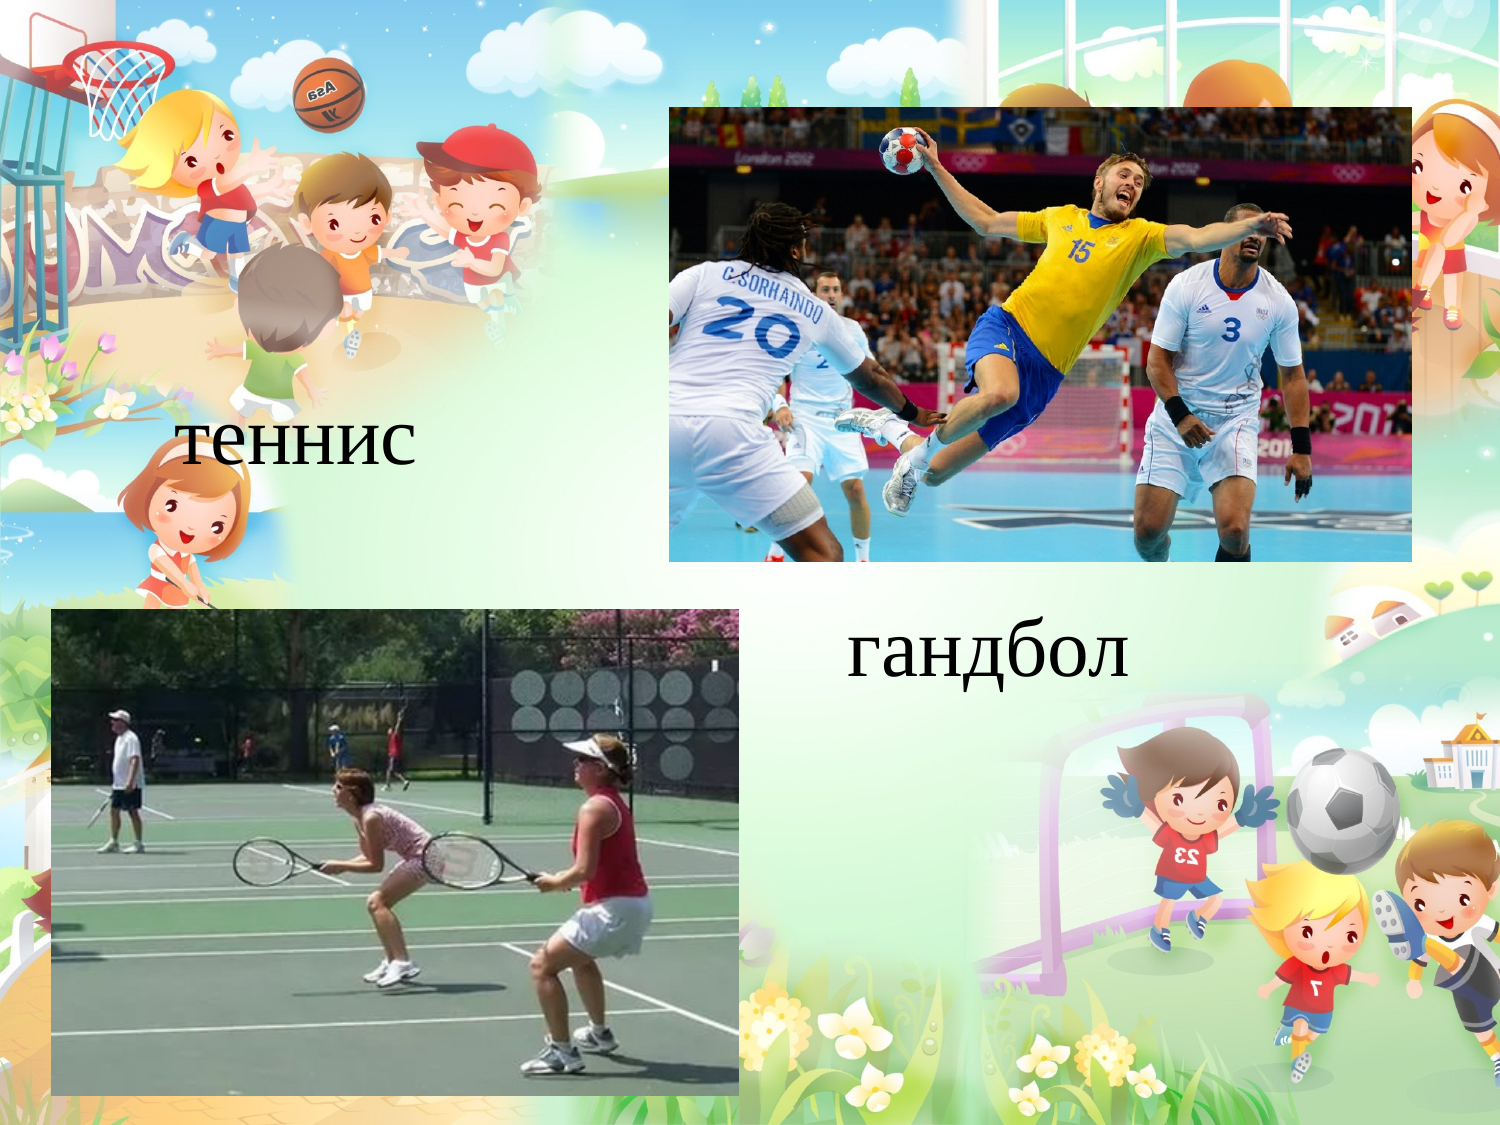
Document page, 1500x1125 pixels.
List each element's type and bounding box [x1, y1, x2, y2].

picture [669, 107, 1412, 563]
picture [50, 609, 739, 1096]
list [0, 0, 1500, 1125]
